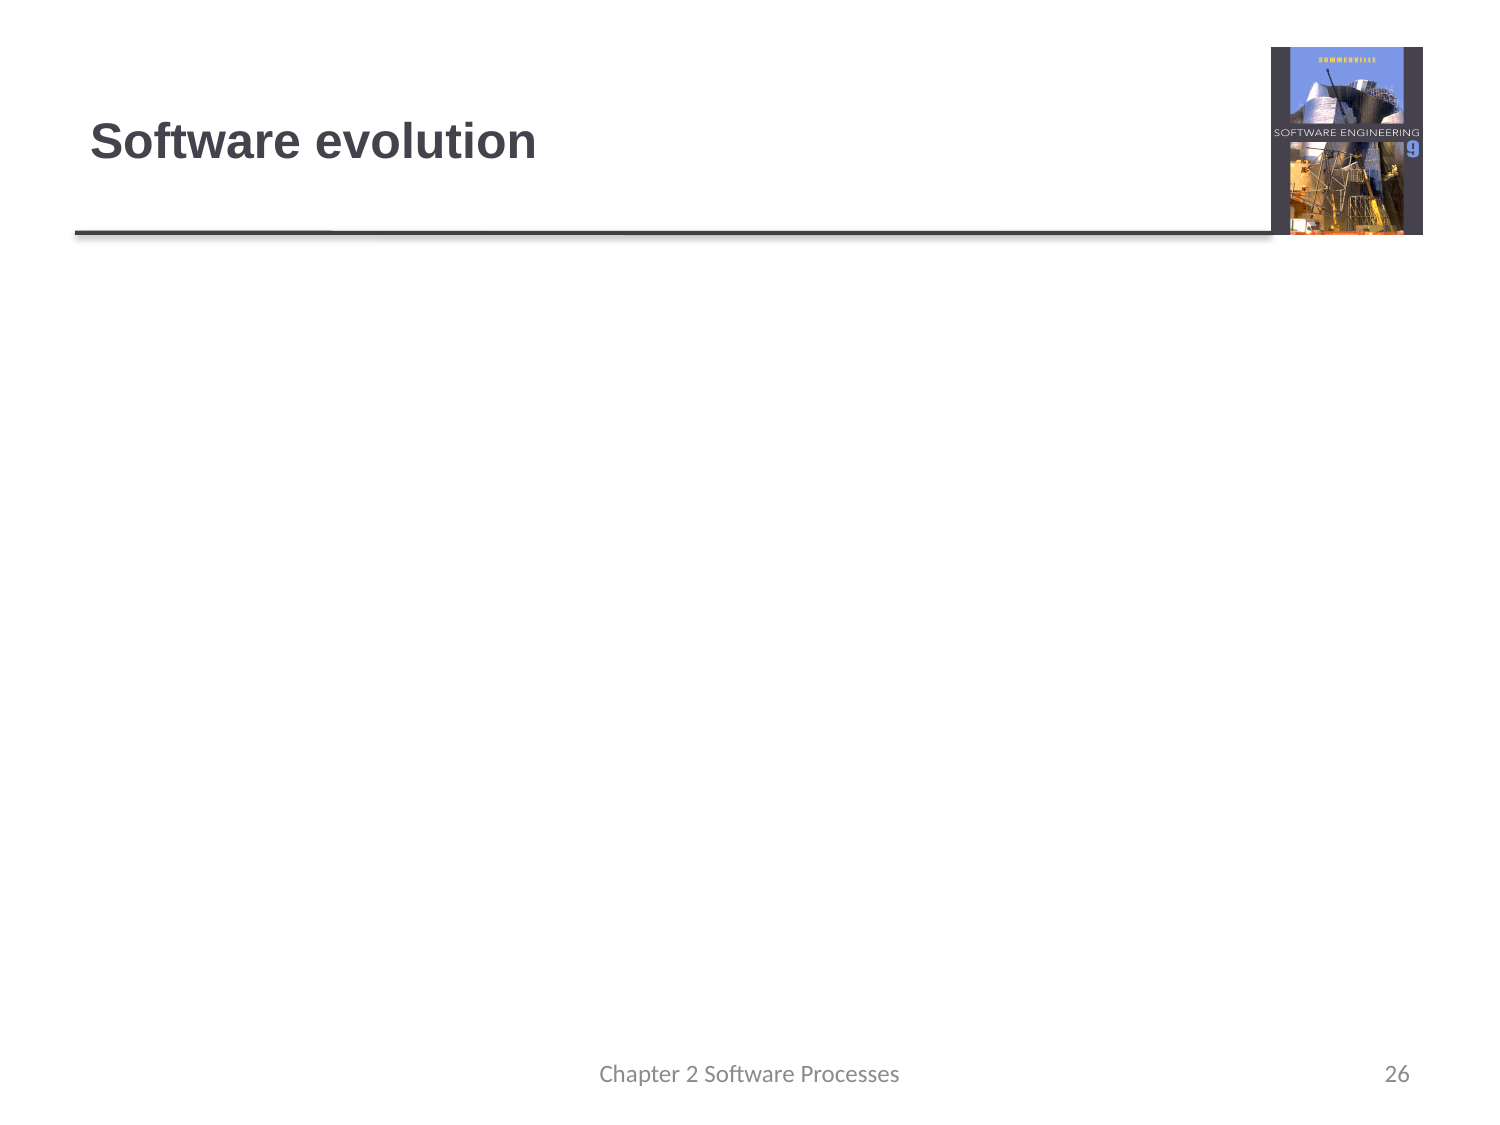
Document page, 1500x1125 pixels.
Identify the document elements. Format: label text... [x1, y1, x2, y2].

footer Chapter 2 Software Processes [512, 1042, 988, 1103]
slide_number 26 [1074, 1042, 1425, 1103]
title Software evolution [74, 44, 1272, 233]
picture [1272, 47, 1423, 235]
